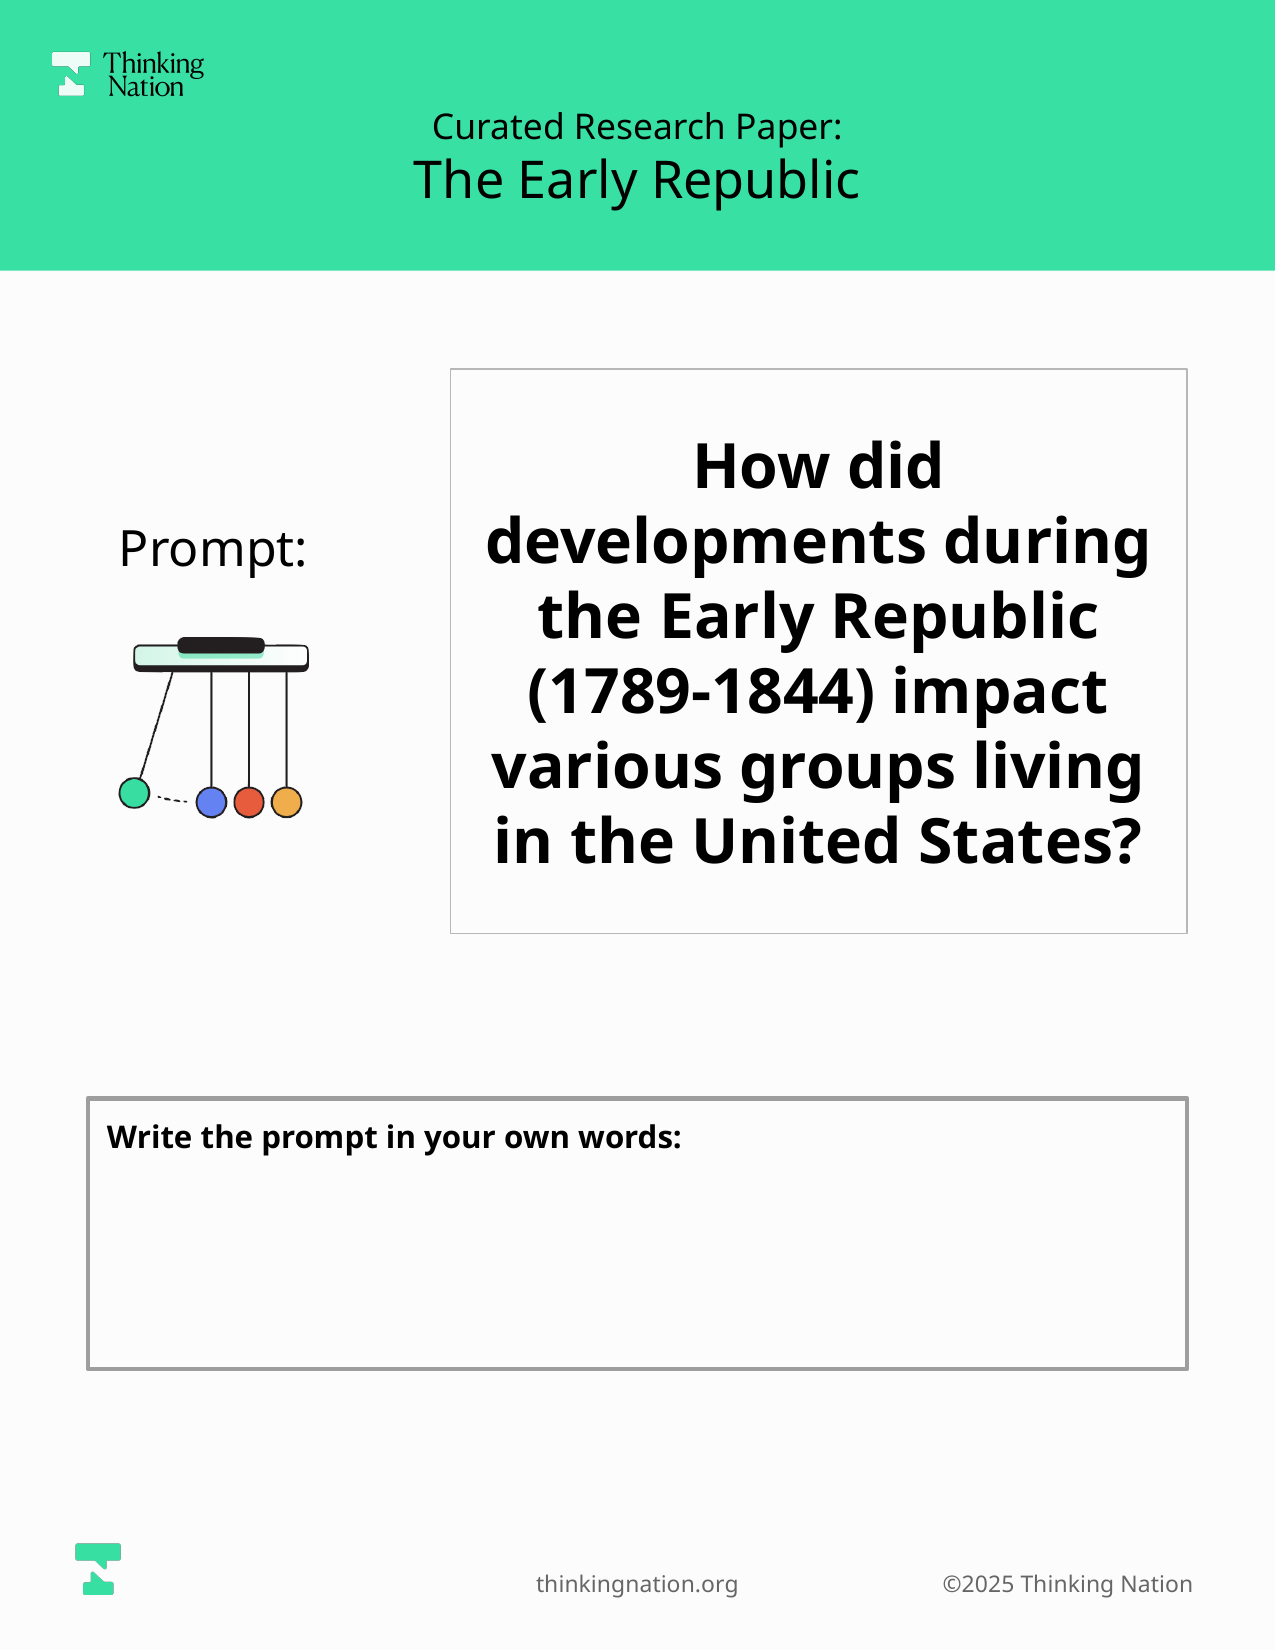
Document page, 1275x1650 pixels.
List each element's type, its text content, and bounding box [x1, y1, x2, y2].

text_box Write the prompt in your own words: [87, 1098, 1187, 1369]
text_box Prompt: [62, 440, 365, 592]
text_box ©2025 Thinking Nation [907, 1553, 1210, 1605]
picture [62, 1533, 134, 1605]
picture [35, 37, 210, 110]
text_box How did developments during the Early Republic (1789-1844) impact various groups living in the United States? [450, 369, 1188, 934]
text_box Curated Research Paper: The Early Republic [0, 0, 1275, 271]
text_box thinkingnation.org [486, 1553, 789, 1605]
picture [77, 591, 350, 864]
